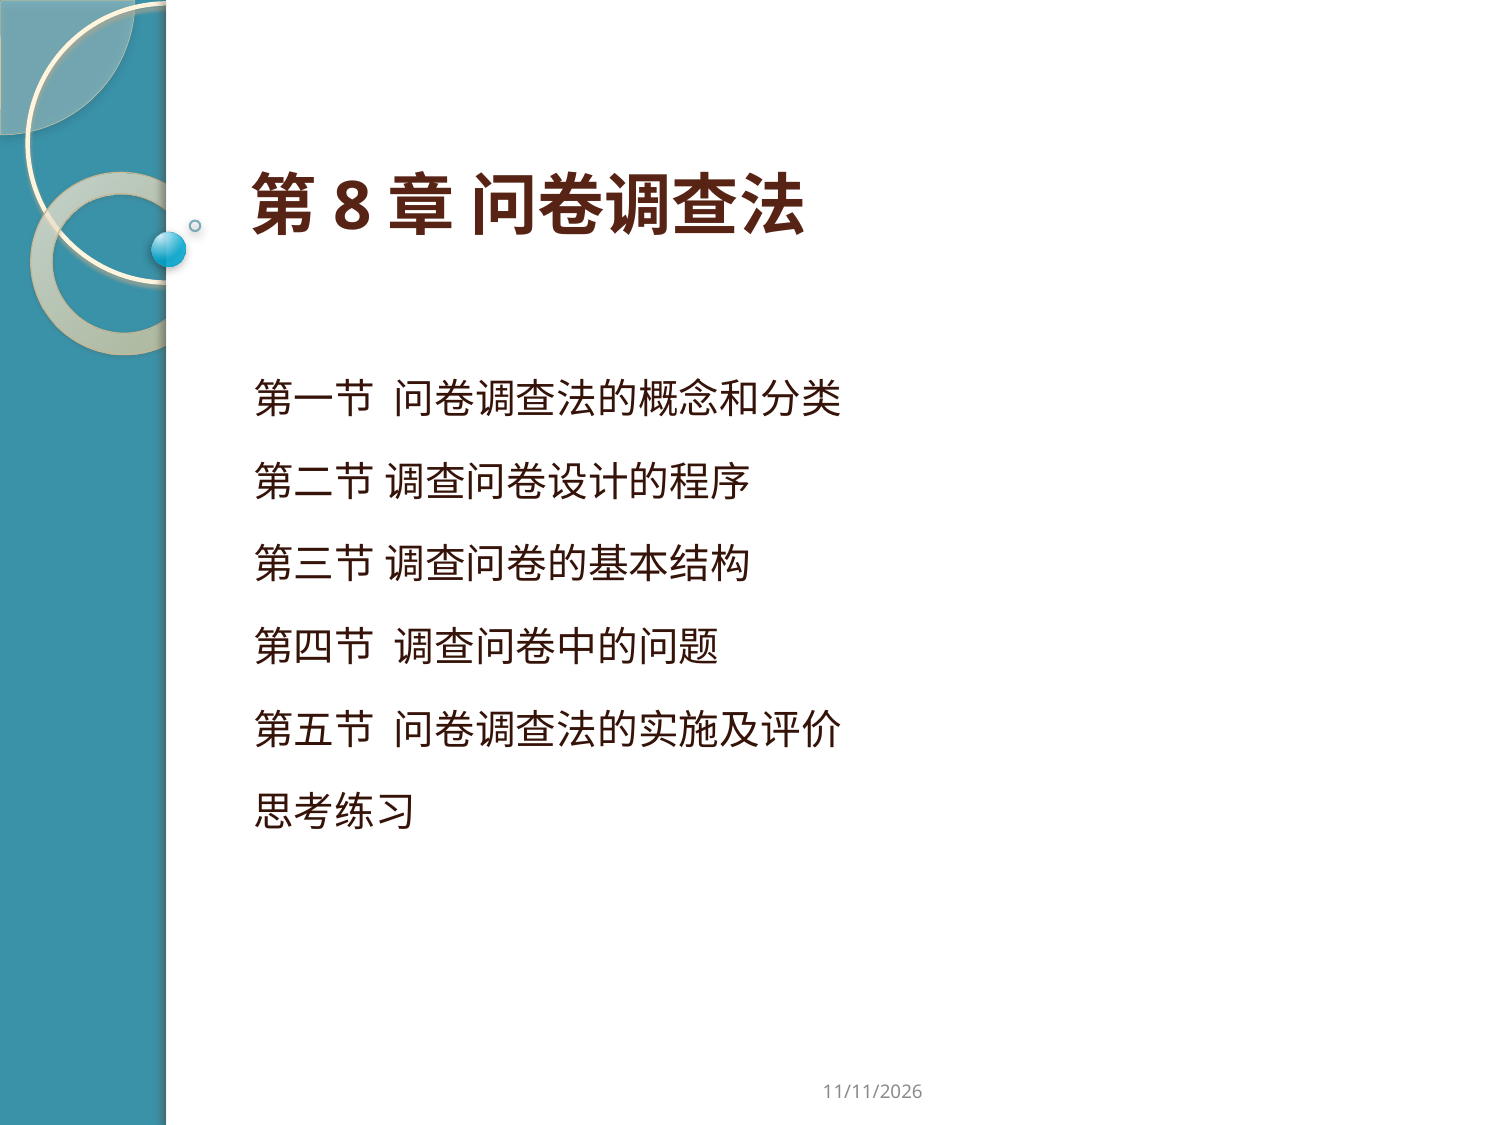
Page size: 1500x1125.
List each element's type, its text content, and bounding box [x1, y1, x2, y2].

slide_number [587, 1034, 938, 1113]
subtitle 第一节 问卷调查法的概念和分类 第二节 调查问卷设计的程序 第三节 调查问卷的基本结构 第四节 调查问卷中的问题 第五节 问卷调查法的实施及评价 思考练习 [234, 348, 1450, 922]
title 第8章 问卷调查法 [234, 89, 1450, 331]
